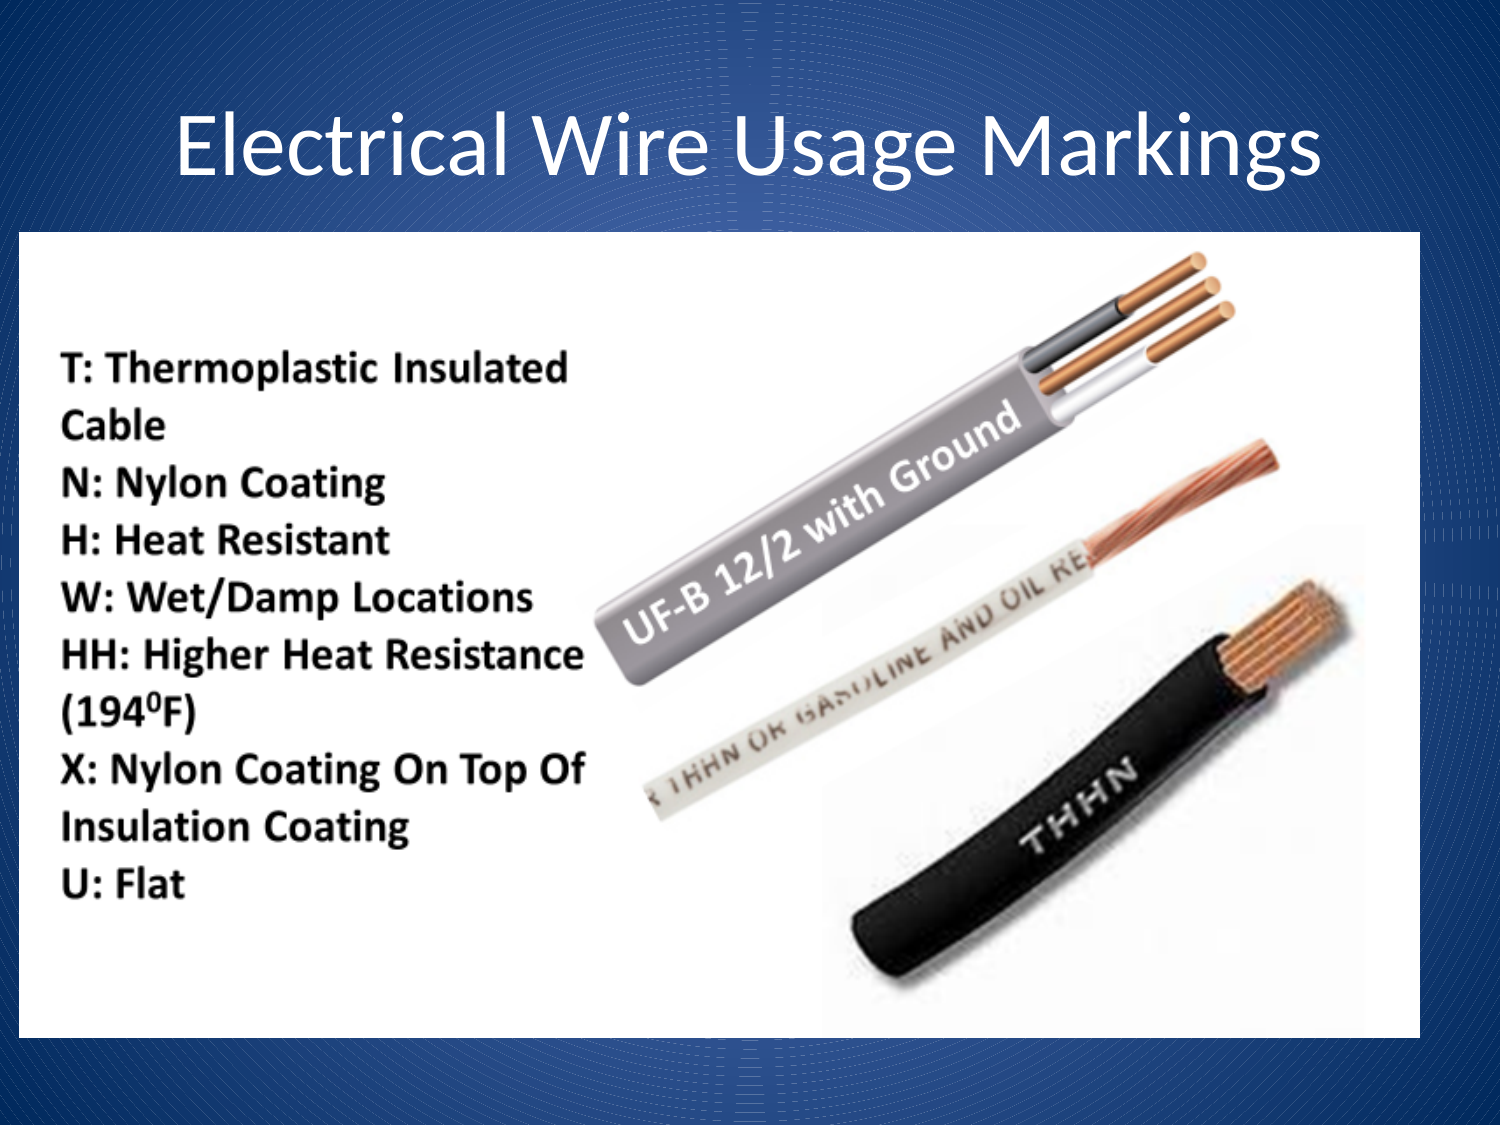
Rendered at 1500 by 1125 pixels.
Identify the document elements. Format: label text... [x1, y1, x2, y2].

title Electrical Wire Usage Markings [75, 45, 1425, 233]
picture [19, 232, 1421, 1038]
